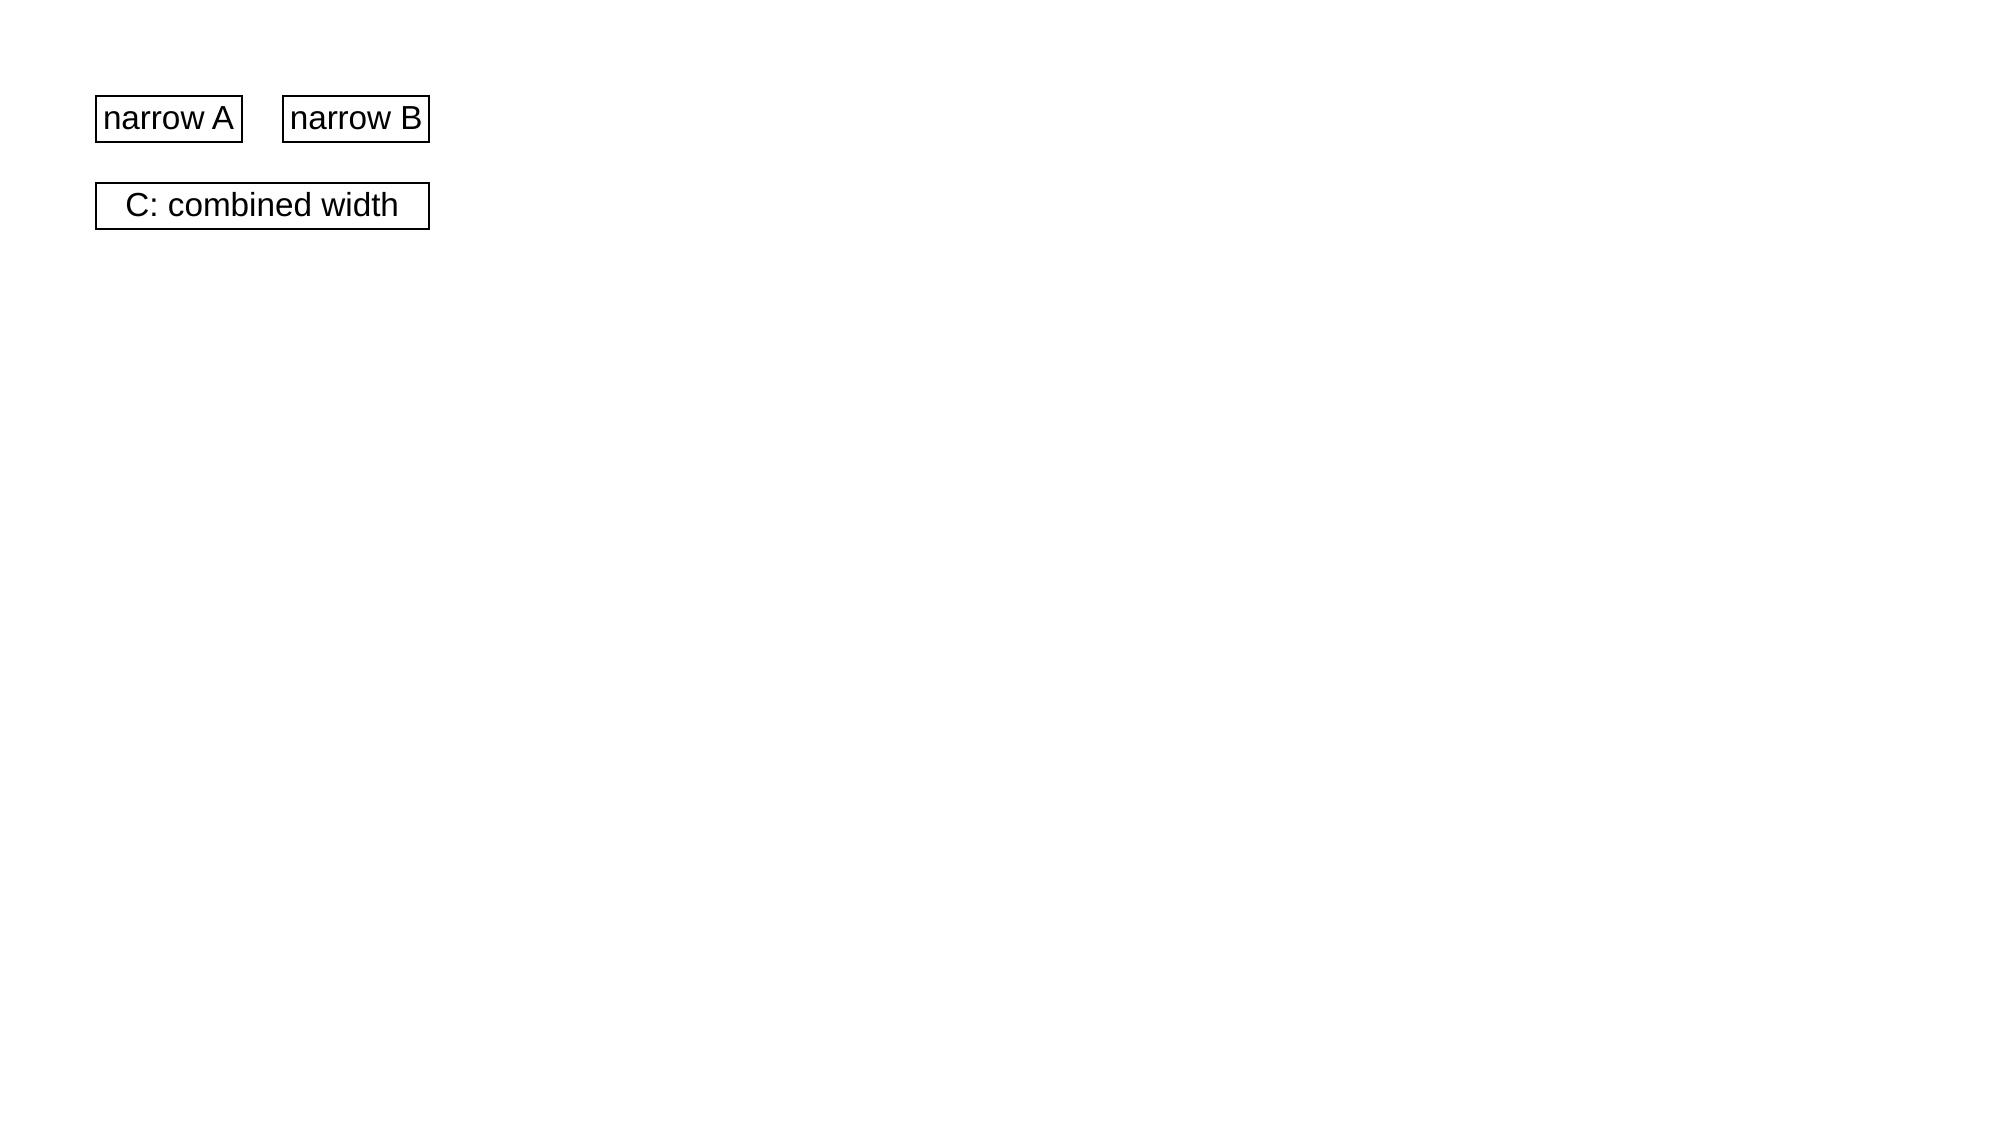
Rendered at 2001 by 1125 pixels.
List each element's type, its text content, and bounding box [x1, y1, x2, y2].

text_box narrow B [283, 95, 430, 142]
text_box [74, 74, 453, 250]
text_box C: combined width [95, 183, 430, 230]
text_box narrow A [95, 95, 242, 142]
